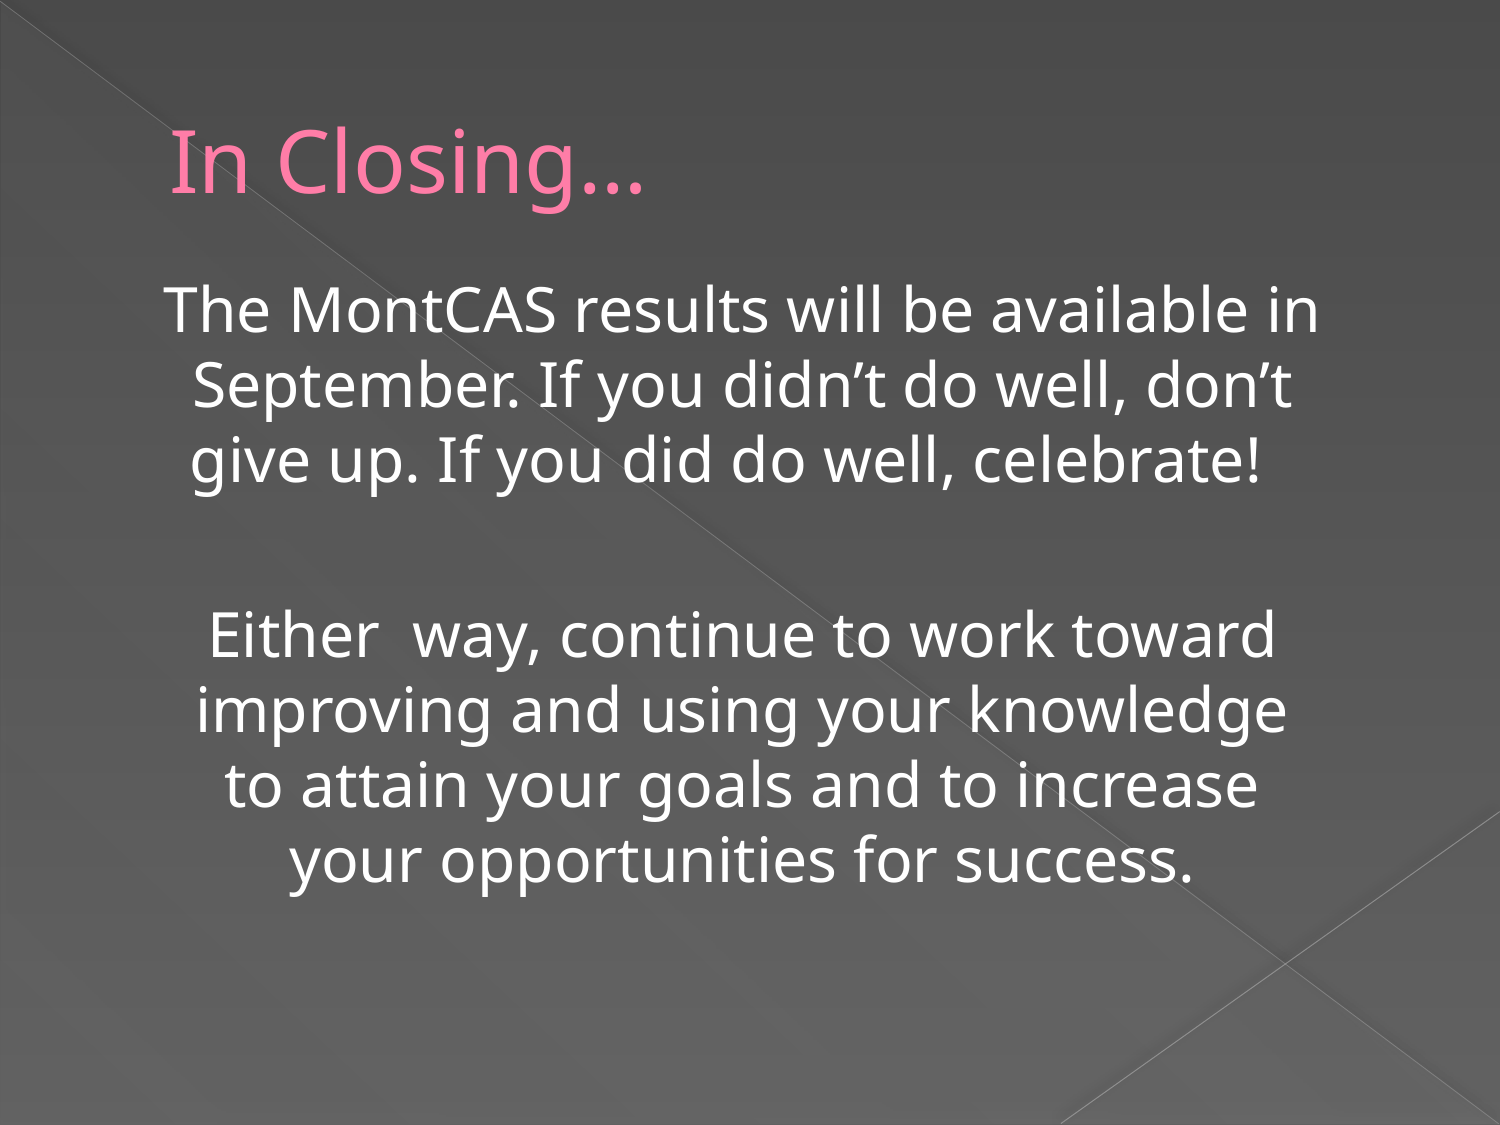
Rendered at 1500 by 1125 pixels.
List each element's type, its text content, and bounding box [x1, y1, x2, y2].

list The MontCAS results will be available in September. If you didn’t do well, don’t give up. If you did do well, celebrate! Either way, continue to work toward improving and using your knowledge to attain your goals and to increase your opportunities for success. [75, 262, 1338, 1035]
title In Closing… [75, 43, 1425, 274]
